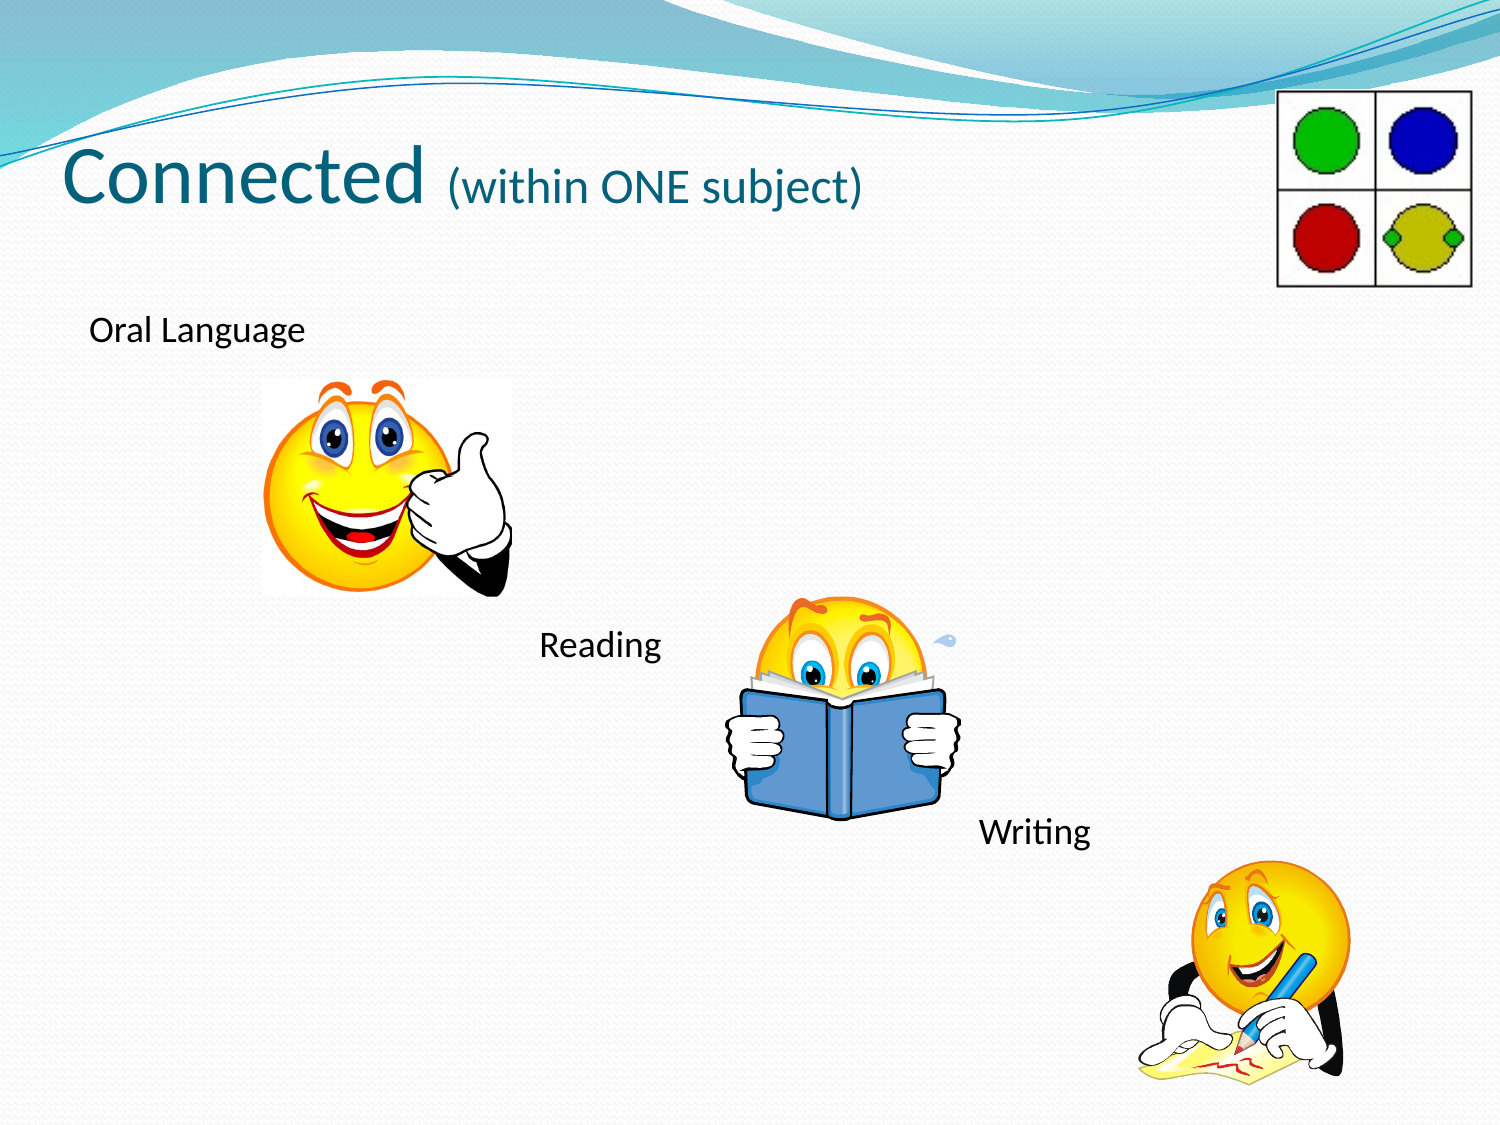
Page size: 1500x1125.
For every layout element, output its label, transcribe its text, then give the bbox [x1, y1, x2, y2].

text_box Reading [524, 612, 717, 673]
picture [262, 378, 513, 597]
text_box Writing [964, 799, 1414, 860]
text_box Oral Language [74, 297, 525, 358]
picture [1137, 860, 1351, 1086]
picture [1274, 89, 1476, 290]
title Connected (within ONE subject) [62, 112, 1250, 300]
picture [724, 595, 962, 822]
